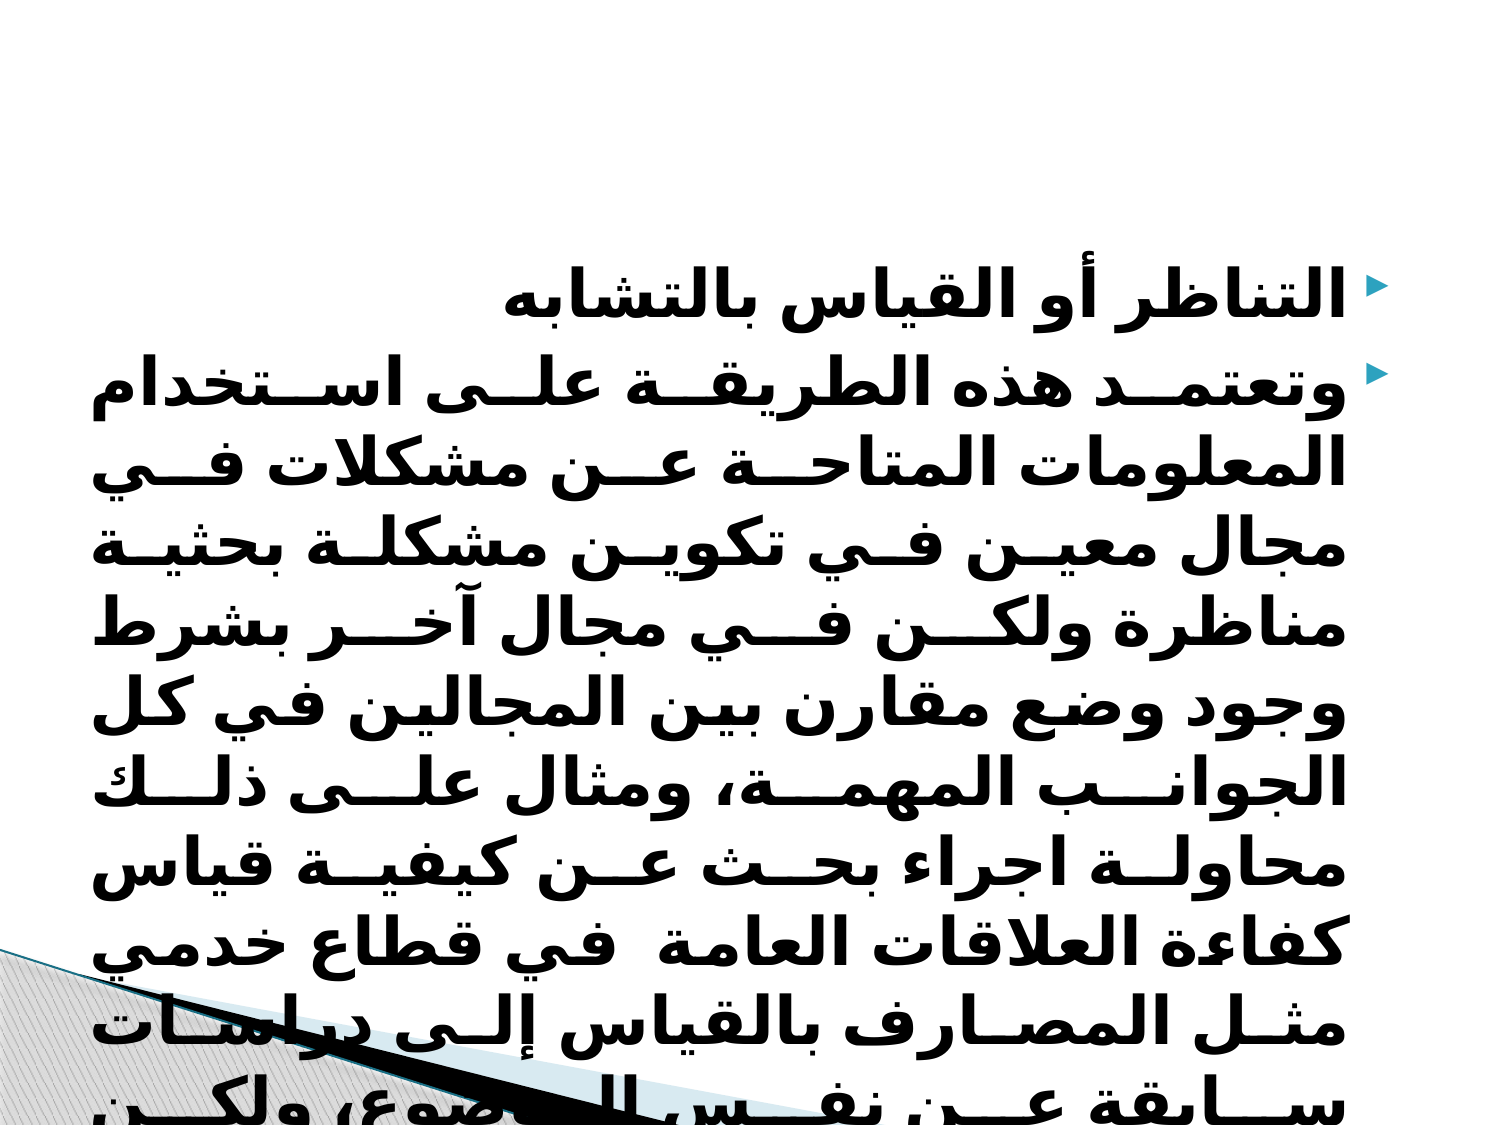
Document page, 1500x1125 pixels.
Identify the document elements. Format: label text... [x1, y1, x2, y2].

list التناظر أو القياس بالتشابه وتعتمد هذه الطريقة على استخدام المعلومات المتاحة عن مشكلات في مجال معين في تكوين مشكلة بحثية مناظرة ولكن في مجال آخر بشرط وجود وضع مقارن بين المجالين في كل الجوانب المهمة، ومثال على ذلك محاولة اجراء بحث عن كيفية قياس كفاءة العلاقات العامة في قطاع خدمي مثل المصارف بالقياس إلى دراسات سابقة عن نفس الموضوع، ولكن بالتطبيق في قطاع خدمي آخر مثل السياحة – الجامعات. [75, 243, 1425, 986]
